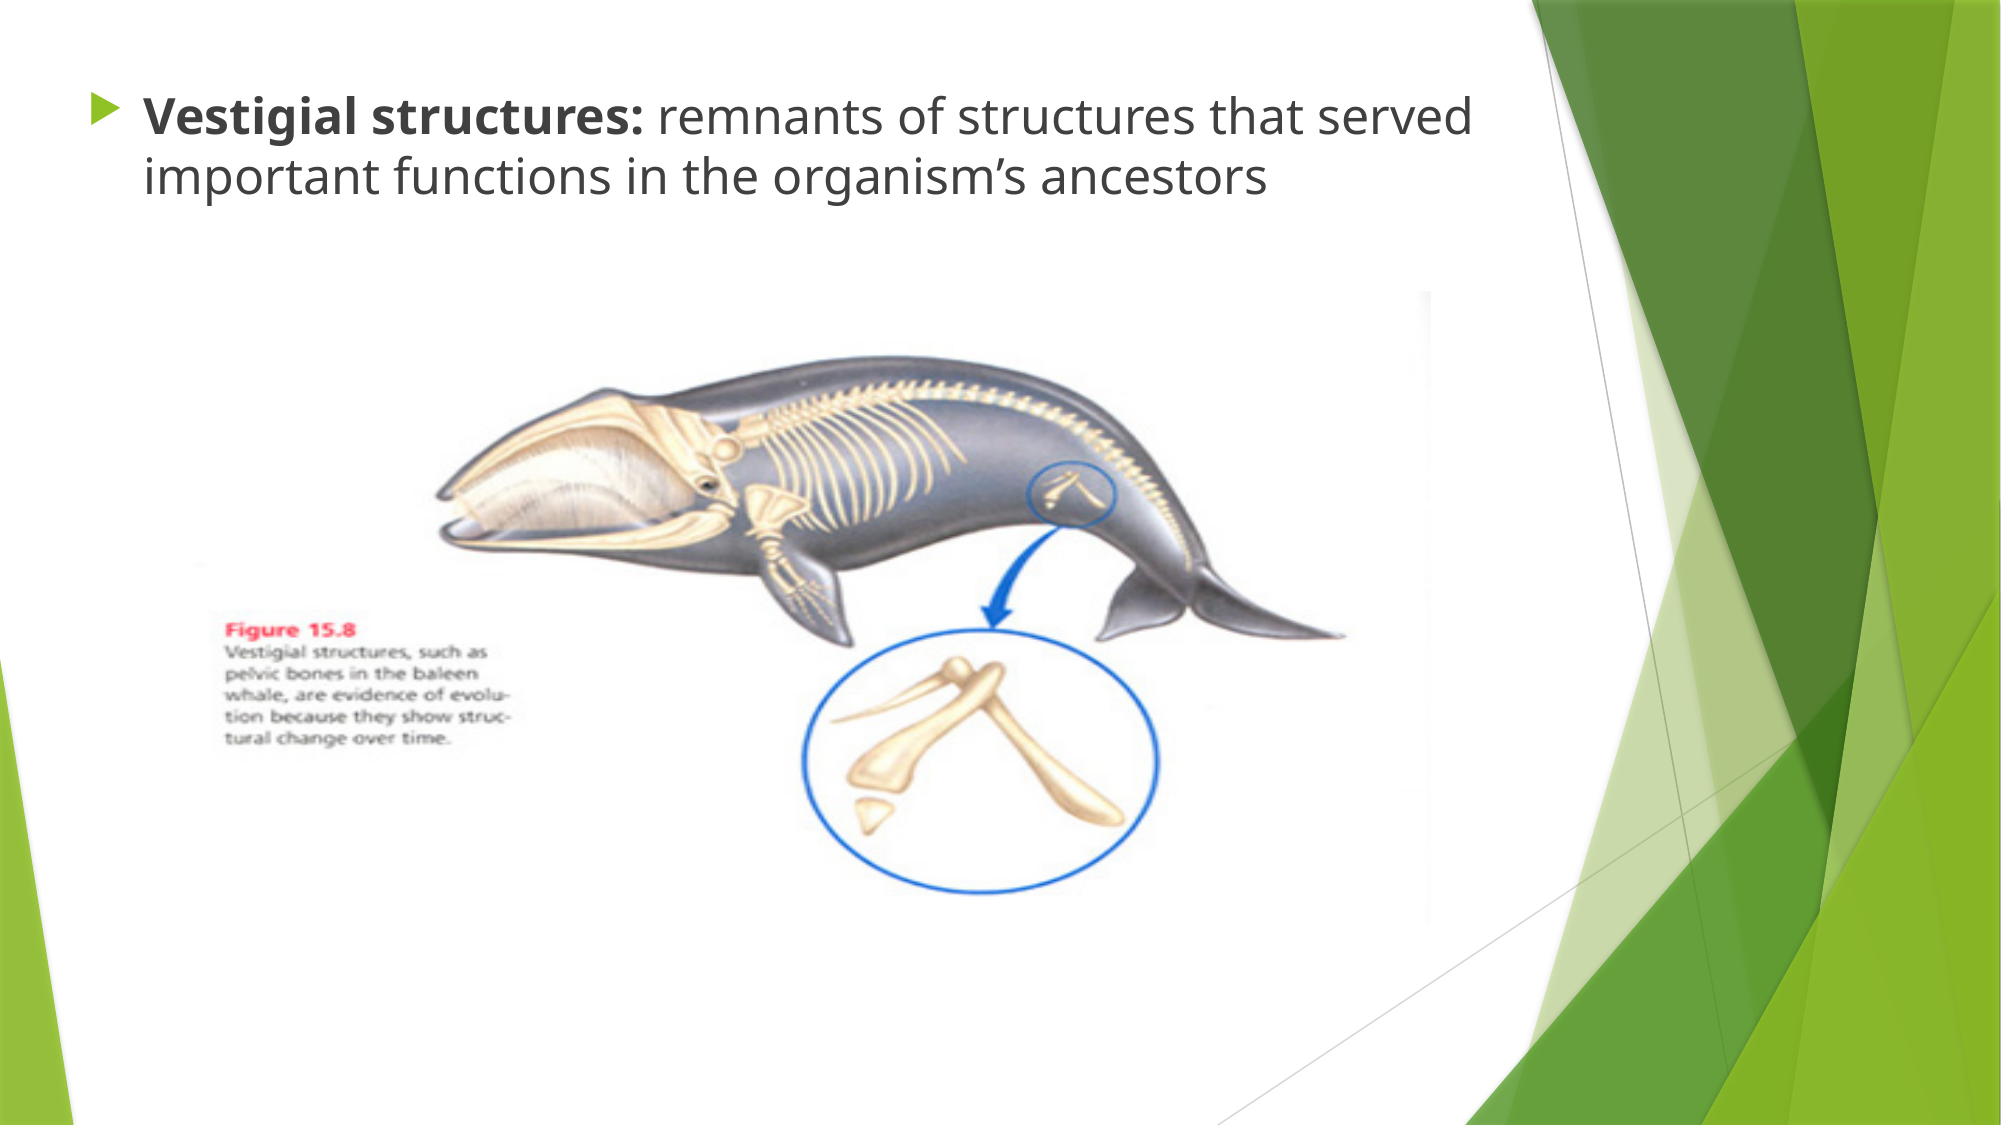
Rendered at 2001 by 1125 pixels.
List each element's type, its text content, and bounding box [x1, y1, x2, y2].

list Vestigial structures: remnants of structures that served important functions in the organism’s ancestors [72, 76, 1556, 1102]
picture [168, 290, 1431, 925]
